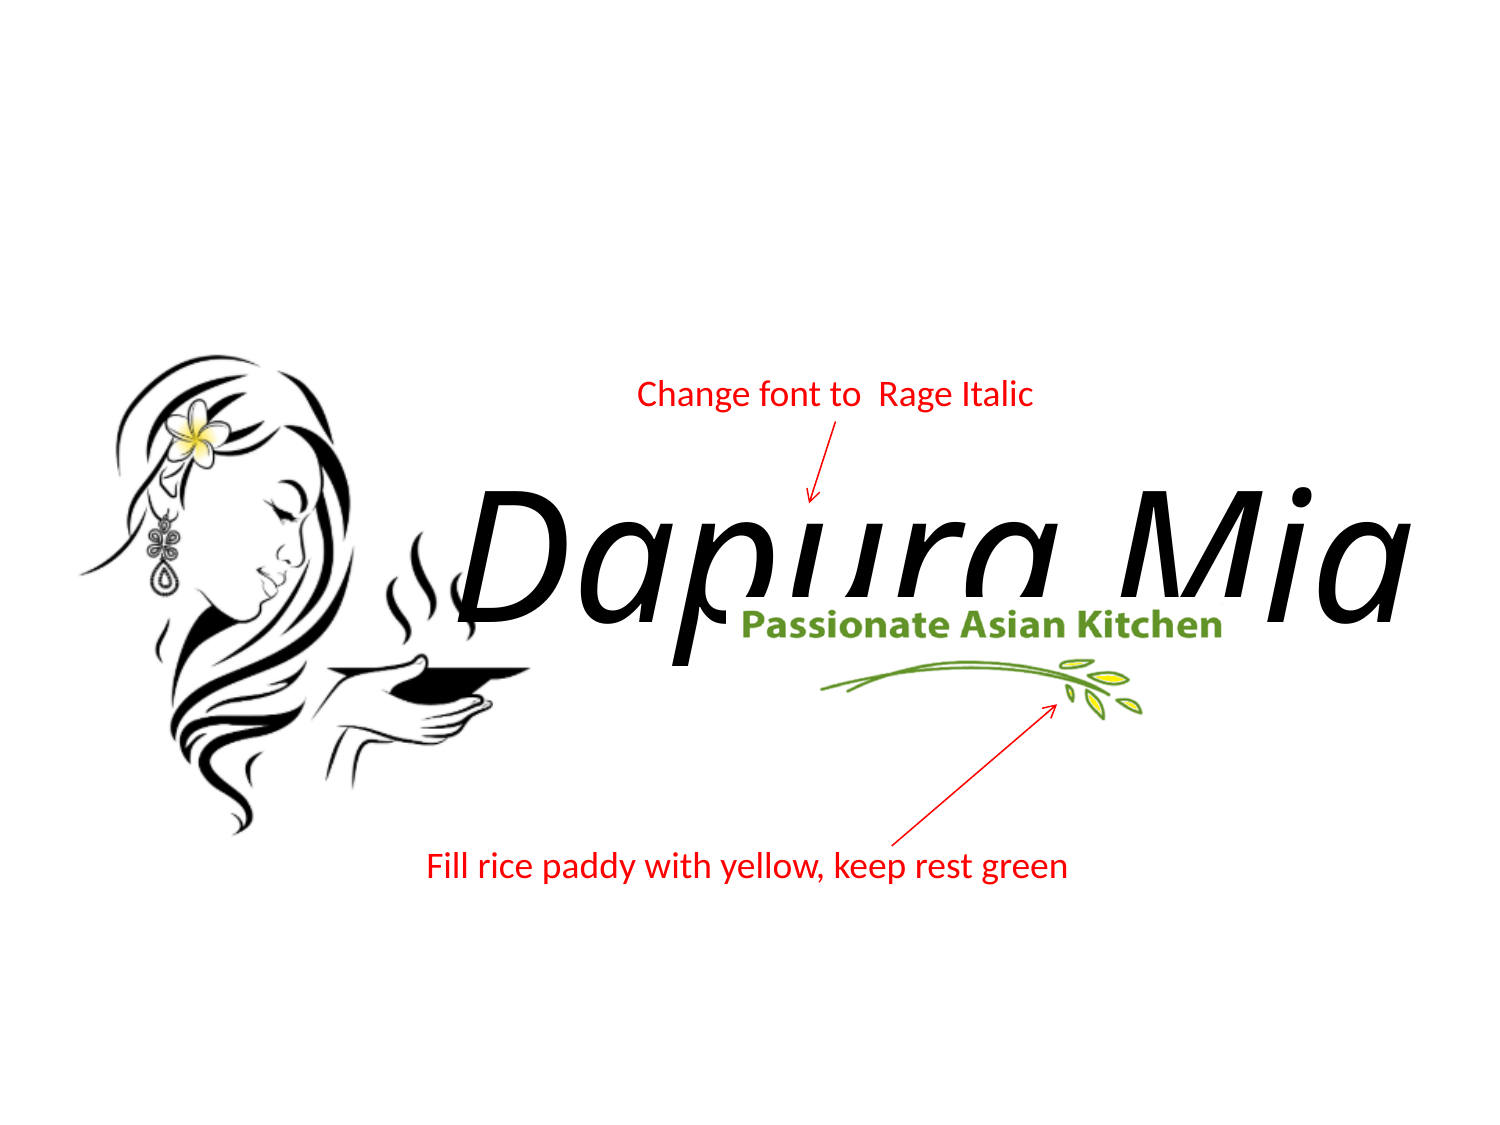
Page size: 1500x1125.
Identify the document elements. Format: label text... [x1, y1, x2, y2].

text_box Change font to Rage Italic [622, 361, 1049, 422]
text_box Fill rice paddy with yellow, keep rest green [411, 834, 1085, 894]
text_box Dapura Mia [579, 431, 1430, 667]
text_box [808, 421, 836, 504]
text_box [891, 703, 1058, 847]
picture [726, 597, 1241, 725]
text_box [41, 337, 574, 854]
